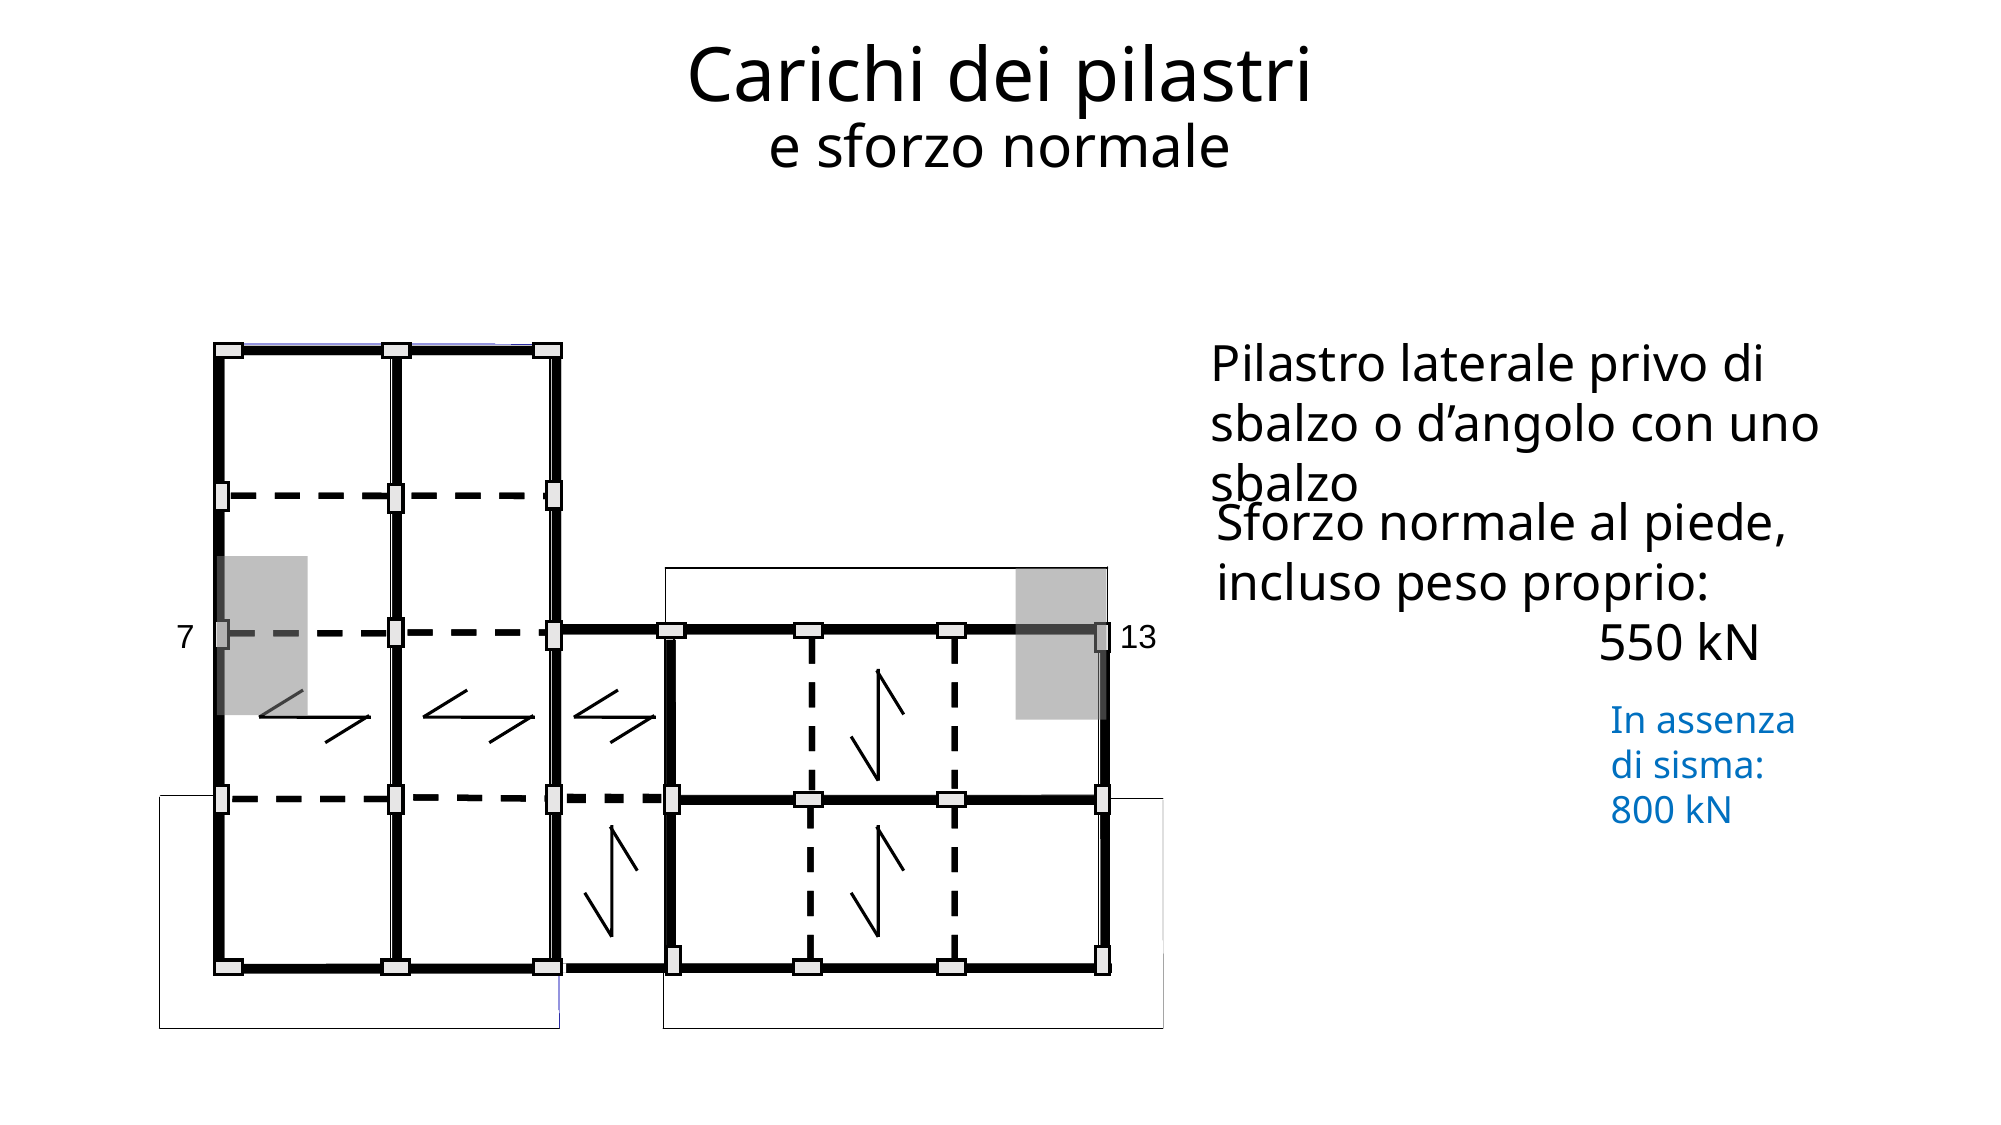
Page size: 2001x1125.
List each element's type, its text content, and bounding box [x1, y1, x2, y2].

text_box Sforzo normale al piede, incluso peso proprio: 550 kN [1204, 482, 1827, 570]
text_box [104, 341, 1204, 1069]
text_box Pilastro laterale privo di sbalzo o d’angolo con uno sbalzo [1196, 324, 1858, 482]
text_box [214, 343, 1110, 975]
title Carichi dei pilastri e sforzo normale [137, 0, 1863, 218]
text_box In assenza di sisma: 800 kN [1595, 688, 1827, 839]
